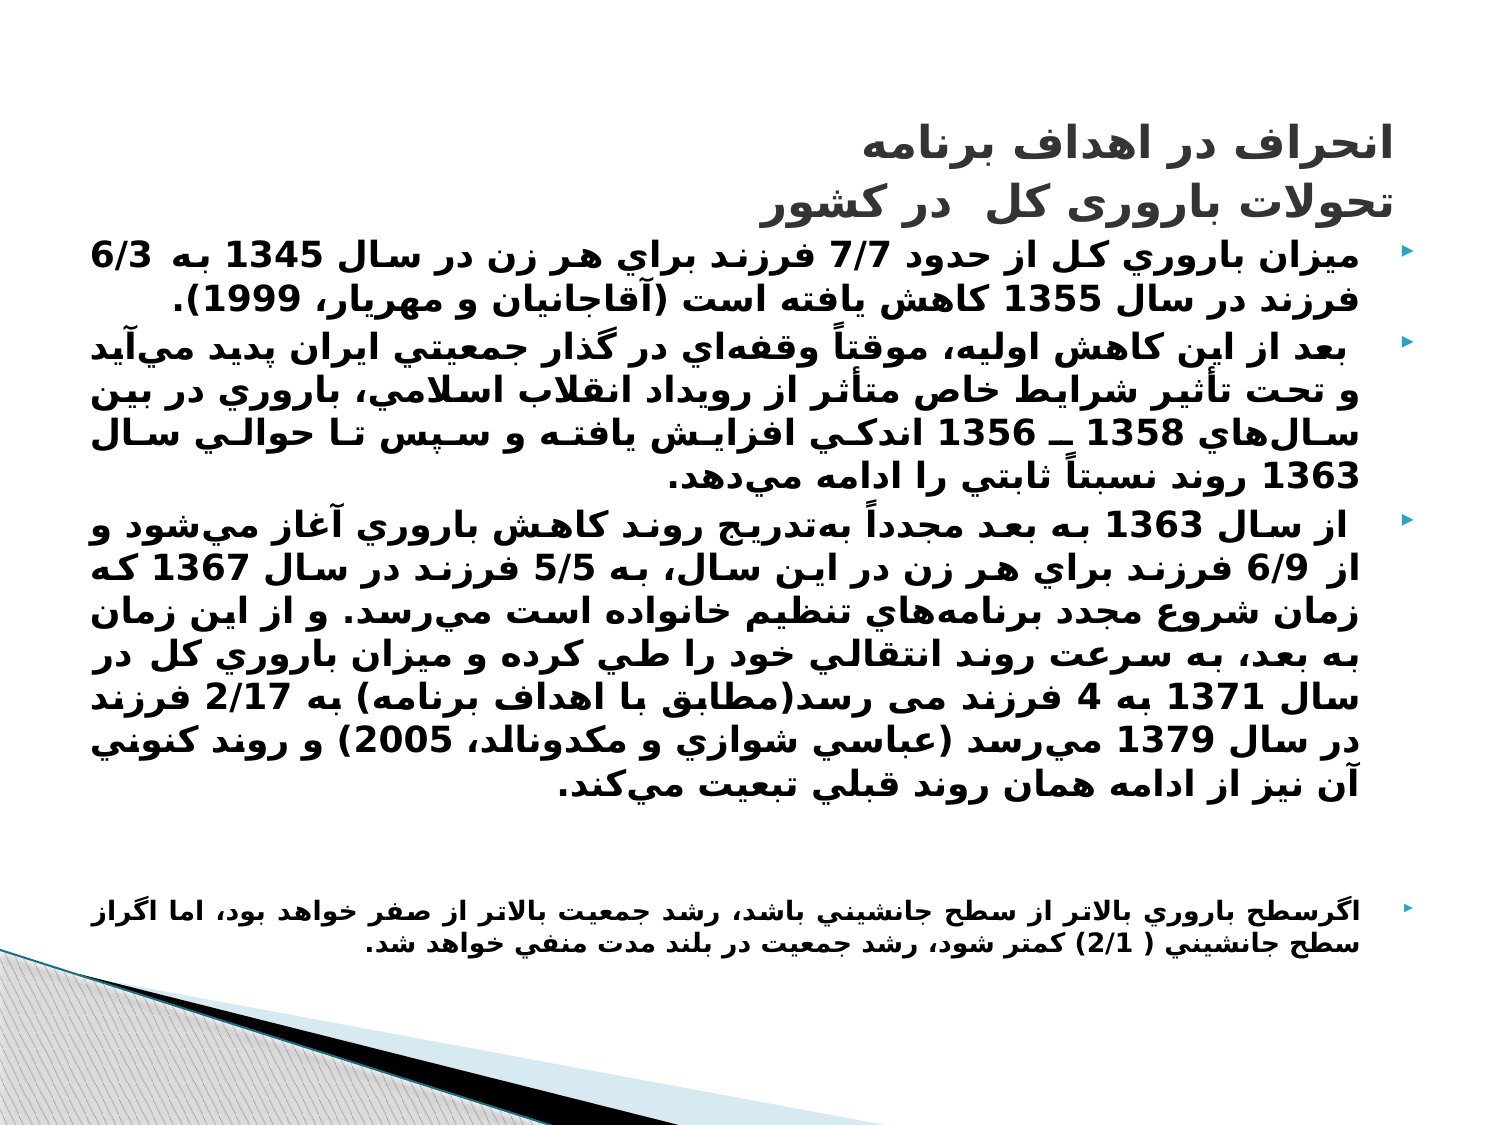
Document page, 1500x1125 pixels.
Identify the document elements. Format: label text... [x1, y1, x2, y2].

list انحراف در اهداف برنامه تحولات باروری کل در کشور ميزان باروري كل از حدود 7/7 فرزند براي هر زن در سال 1345 به 6/3 فرزند در سال 1355 كاهش يافته است (آقاجانيان و مهريار، 1999). بعد از اين كاهش اوليه، موقتاً وقفه‌اي در گذار جمعيتي ايران پديد مي‌آيد و تحت تأثير شرايط خاص متأثر از رويداد انقلاب اسلامي، باروري در بين سال‌هاي 1358 ـ 1356 اندكي افزايش يافته و سپس تا حوالي سال 1363 روند نسبتاً ثابتي را ادامه مي‌دهد. از سال 1363 به بعد مجدداً به‌تدريج روند كاهش باروري آغاز مي‌شود و از 6/9 فرزند براي هر زن در اين سال، به 5/5 فرزند در سال 1367 كه زمان شروع مجدد برنامه‌هاي تنظيم خانواده است مي‌رسد. و از اين زمان به بعد، به سرعت روند انتقالي خود را طي كرده و ميزان باروري كل در سال 1371 به 4 فرزند می رسد(مطابق با اهداف برنامه) به 2/17 فرزند در سال 1379 مي‌رسد (عباسي شوازي و مكدونالد، 2005) و روند كنوني آن نيز از ادامه همان روند قبلي تبعيت مي‌كند. اگرسطح باروري بالاتر از سطح جانشيني باشد، رشد جمعيت بالاتر از صفر خواهد بود، اما اگراز سطح جانشيني ( 2/1) كمتر شود، رشد جمعيت در بلند مدت منفي خواهد شد. [75, 105, 1425, 986]
